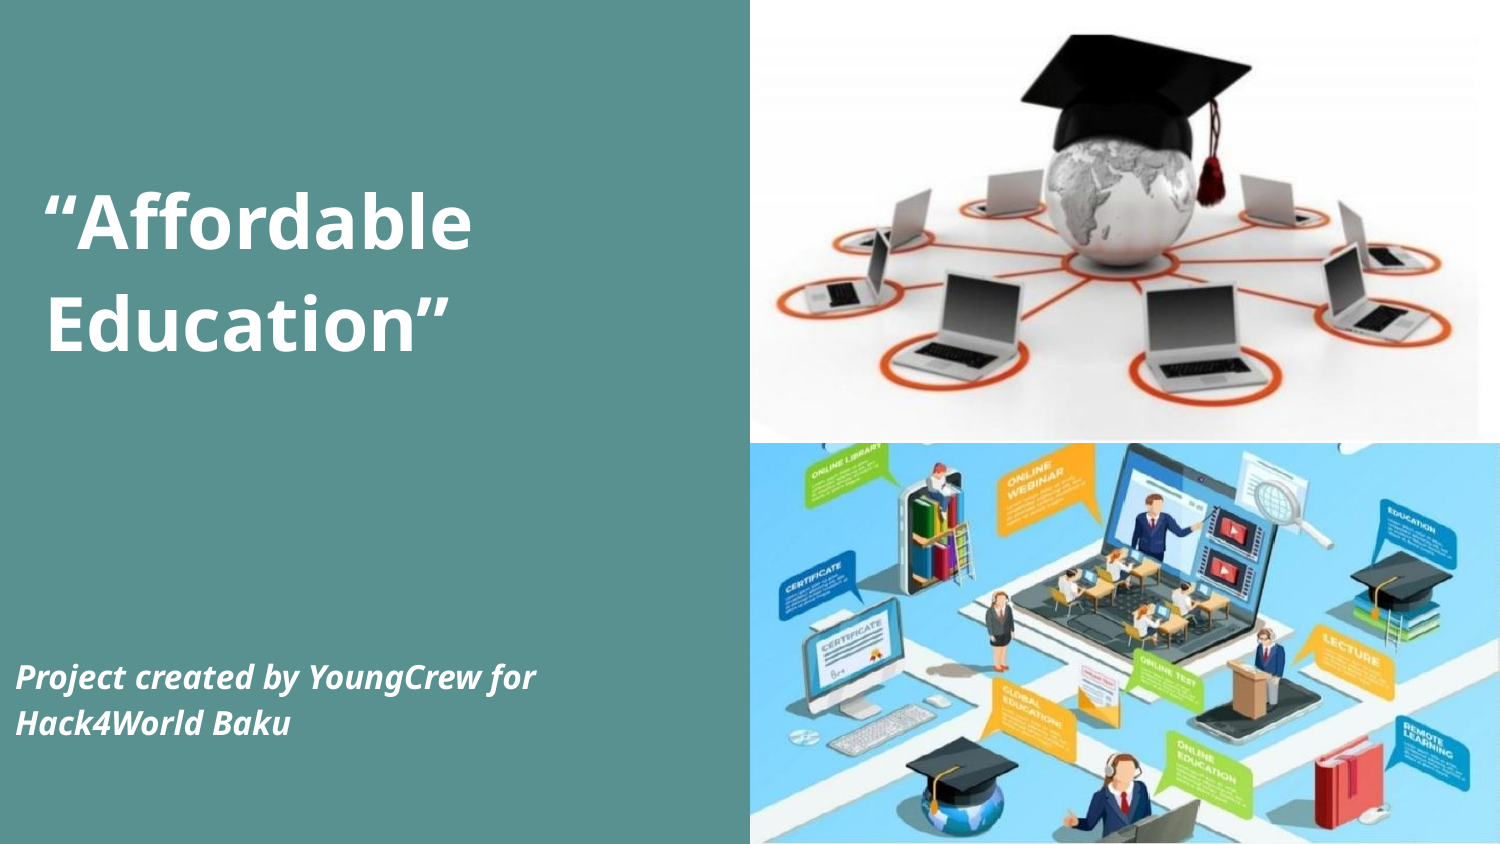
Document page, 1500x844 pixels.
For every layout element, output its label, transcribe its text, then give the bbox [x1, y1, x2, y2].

picture [749, 0, 1500, 844]
subtitle Project created by YoungCrew for Hack4World Baku [0, 639, 744, 816]
title “Affordable Education” [29, 120, 617, 422]
